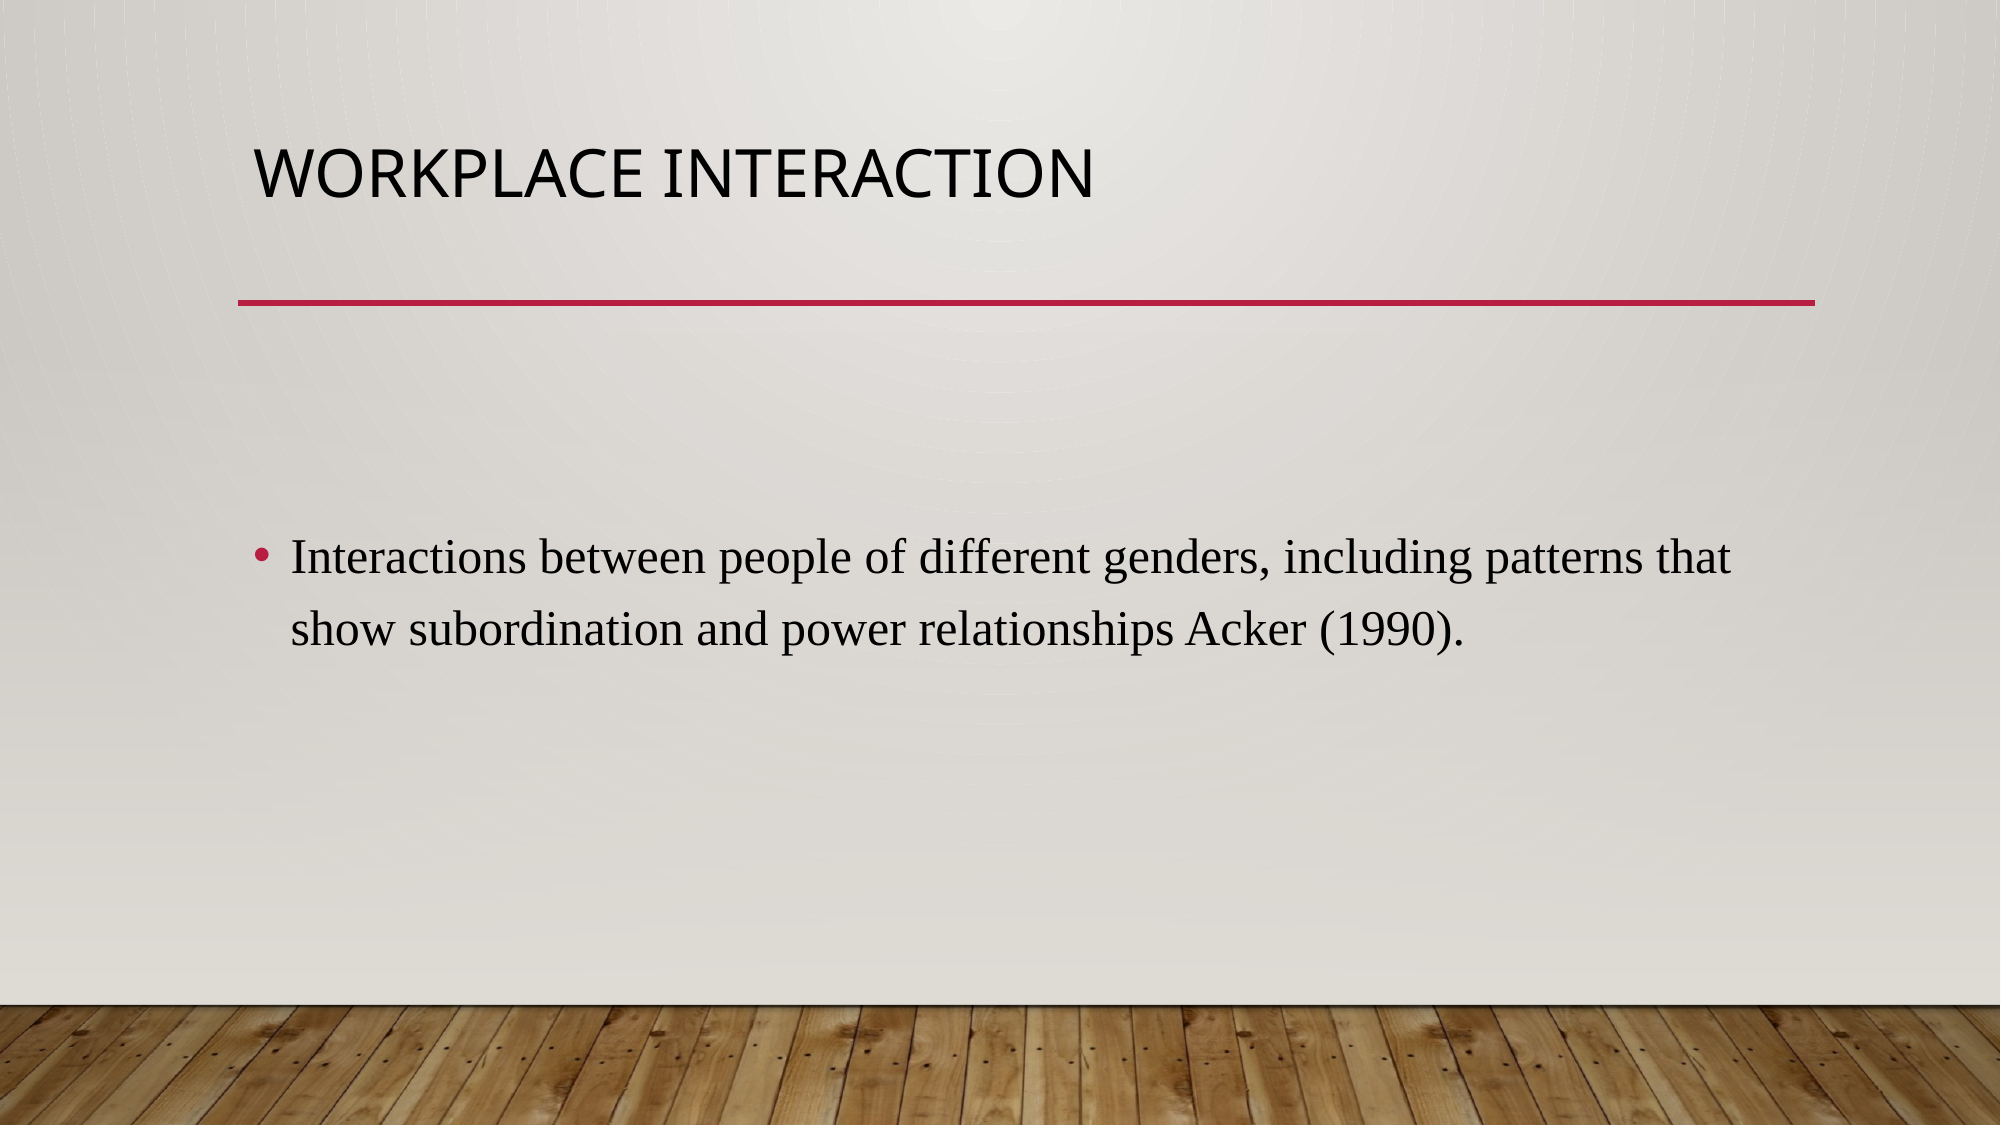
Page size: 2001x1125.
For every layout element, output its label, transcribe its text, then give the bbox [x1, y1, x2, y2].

picture [0, 1005, 2000, 1125]
list Interactions between people of different genders, including patterns that show subordination and power relationships Acker (1990). [238, 330, 1814, 897]
title Workplace interaction [238, 131, 1814, 305]
